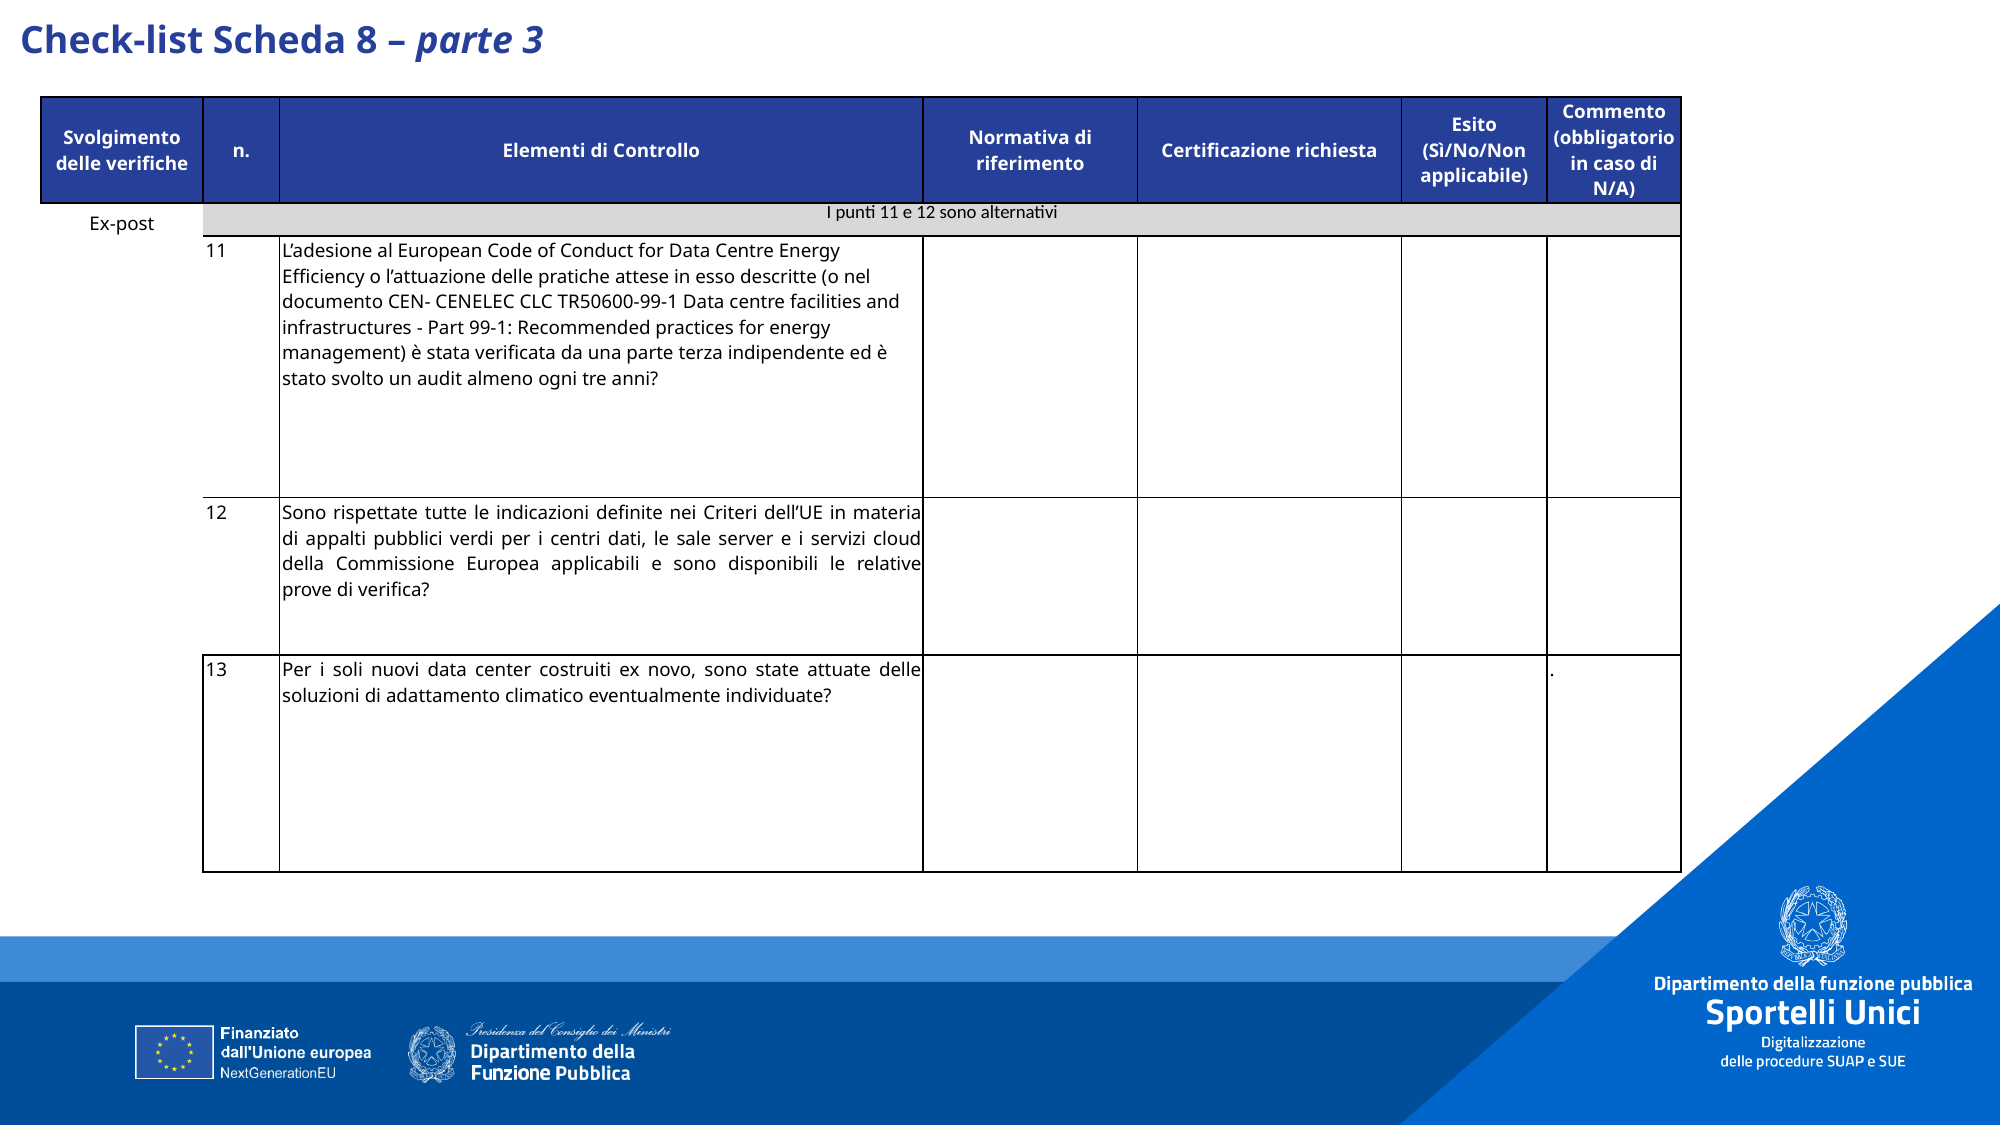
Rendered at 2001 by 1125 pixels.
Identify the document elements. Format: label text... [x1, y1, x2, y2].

table_cell [924, 498, 1137, 654]
table_cell [924, 656, 1137, 871]
table_cell [1138, 656, 1401, 871]
picture [221, 1067, 335, 1078]
table_cell I punti 11 e 12 sono alternativi [203, 204, 1680, 235]
table_cell L’adesione al European Code of Conduct for Data Centre Energy Efficiency o l’attuazione delle pratiche attese in esso descritte (o nel documento CEN- CENELEC CLC TR50600-99-1 Data centre facilities and infrastructures - Part 99-1: Recommended practices for energy management) è stata verificata da una parte terza indipendente ed è stato svolto un audit almeno ogni tre anni? [280, 237, 922, 497]
table_header n. [204, 121, 279, 202]
table_header Esito (Sì/No/Non applicabile) [1402, 98, 1546, 202]
table_cell Ex-post [41, 204, 203, 872]
table_cell Sono rispettate tutte le indicazioni definite nei Criteri dell’UE in materia di appalti pubblici verdi per i centri dati, le sale server e i servizi cloud della Commissione Europea applicabili e sono disponibili le relative prove di verifica? [280, 498, 922, 654]
table_cell [1138, 237, 1401, 497]
picture [221, 1027, 234, 1039]
table_cell [1138, 498, 1401, 654]
table_cell [1548, 237, 1680, 497]
table_cell 11 [203, 237, 279, 497]
table_cell [1402, 237, 1546, 497]
picture [466, 1022, 671, 1080]
text_box Check-list Scheda 8 – parte 3 [0, 0, 1330, 121]
table_cell [1402, 498, 1546, 654]
picture [408, 1026, 456, 1083]
picture [1455, 707, 2001, 1125]
table_cell . [1548, 656, 1680, 871]
table_cell 13 [204, 656, 279, 871]
table_cell [1548, 498, 1680, 654]
table_cell [1402, 656, 1546, 871]
picture [157, 1058, 169, 1069]
table_cell 12 [203, 498, 279, 654]
picture [180, 1035, 192, 1047]
table_header Svolgimento delle verifiche [42, 121, 202, 202]
picture [240, 1046, 371, 1061]
table_cell [924, 237, 1137, 497]
table_header Certificazione richiesta [1138, 98, 1401, 202]
table_header Commento (obbligatorio in caso di N/A) [1548, 98, 1680, 202]
picture [180, 1058, 192, 1069]
picture [157, 1035, 169, 1047]
table_header Elementi di Controllo [280, 121, 922, 202]
table_cell Per i soli nuovi data center costruiti ex novo, sono state attuate delle soluzioni di adattamento climatico eventualmente individuate? [280, 656, 922, 871]
table_header Normativa di riferimento [924, 121, 1137, 202]
